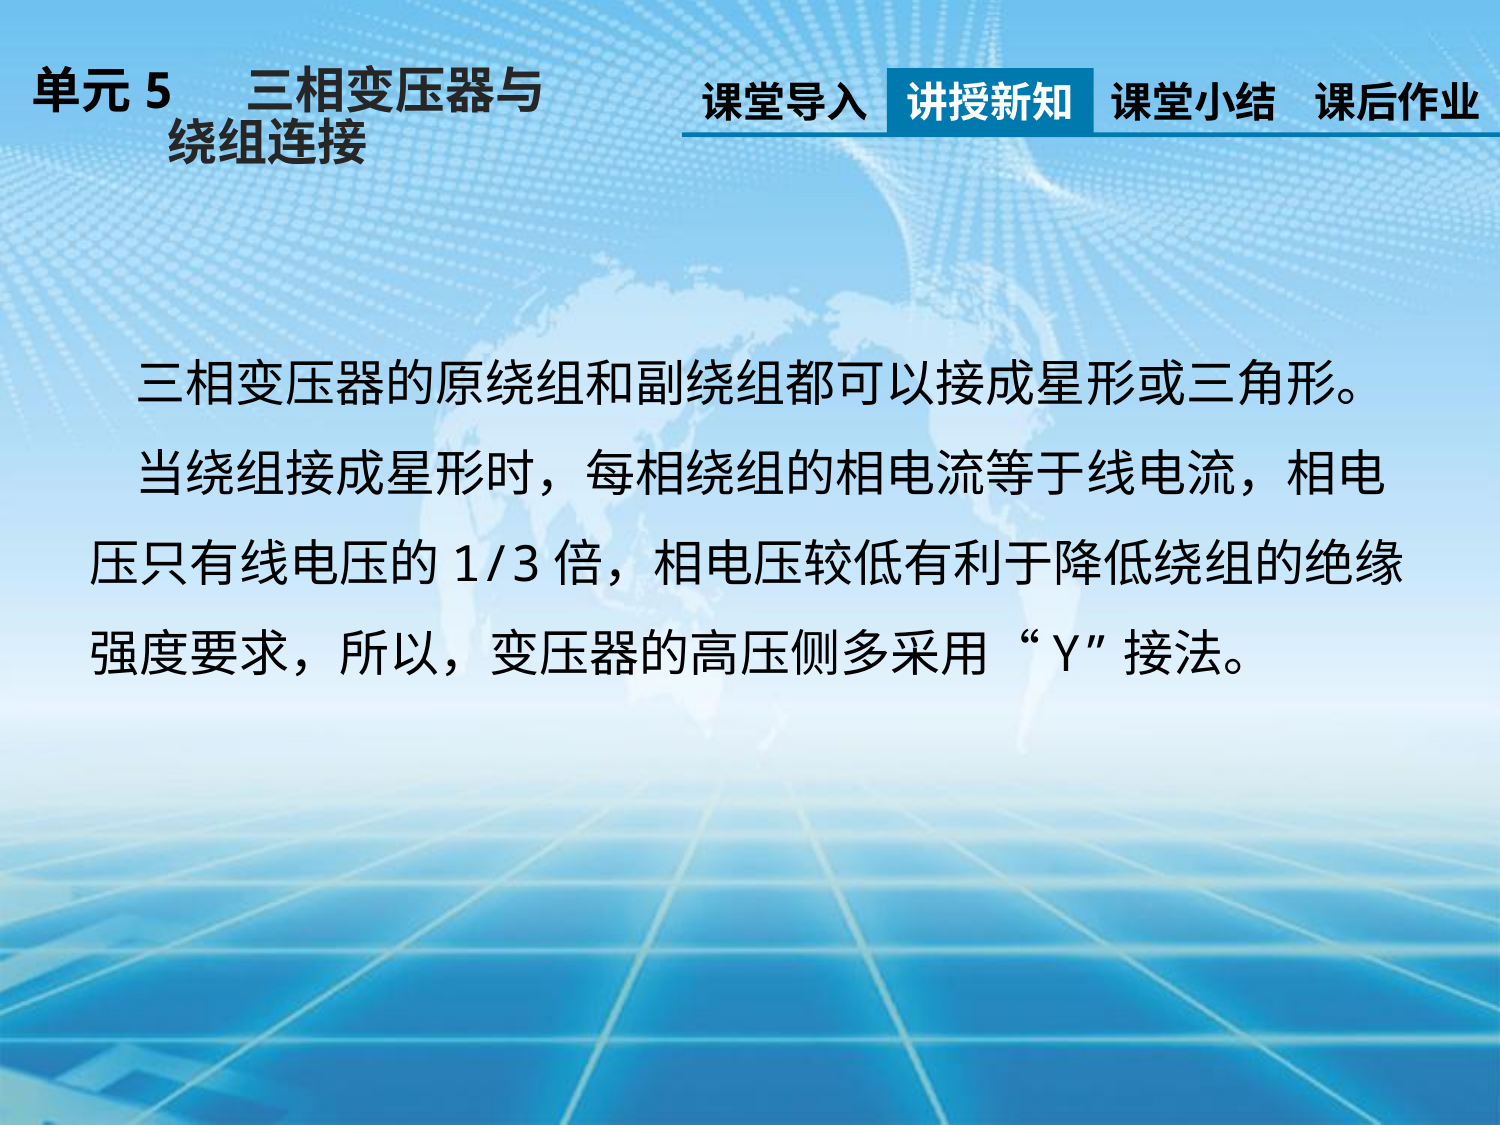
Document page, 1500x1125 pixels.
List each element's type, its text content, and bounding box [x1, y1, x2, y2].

picture [0, 0, 1500, 1125]
text_box 三相变压器的原绕组和副绕组都可以接成星形或三角形。 当绕组接成星形时，每相绕组的相电流等于线电流，相电压只有线电压的1/3倍，相电压较低有利于降低绕组的绝缘强度要求，所以，变压器的高压侧多采用“Y”接法。 [75, 313, 1439, 749]
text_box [16, 59, 1500, 180]
